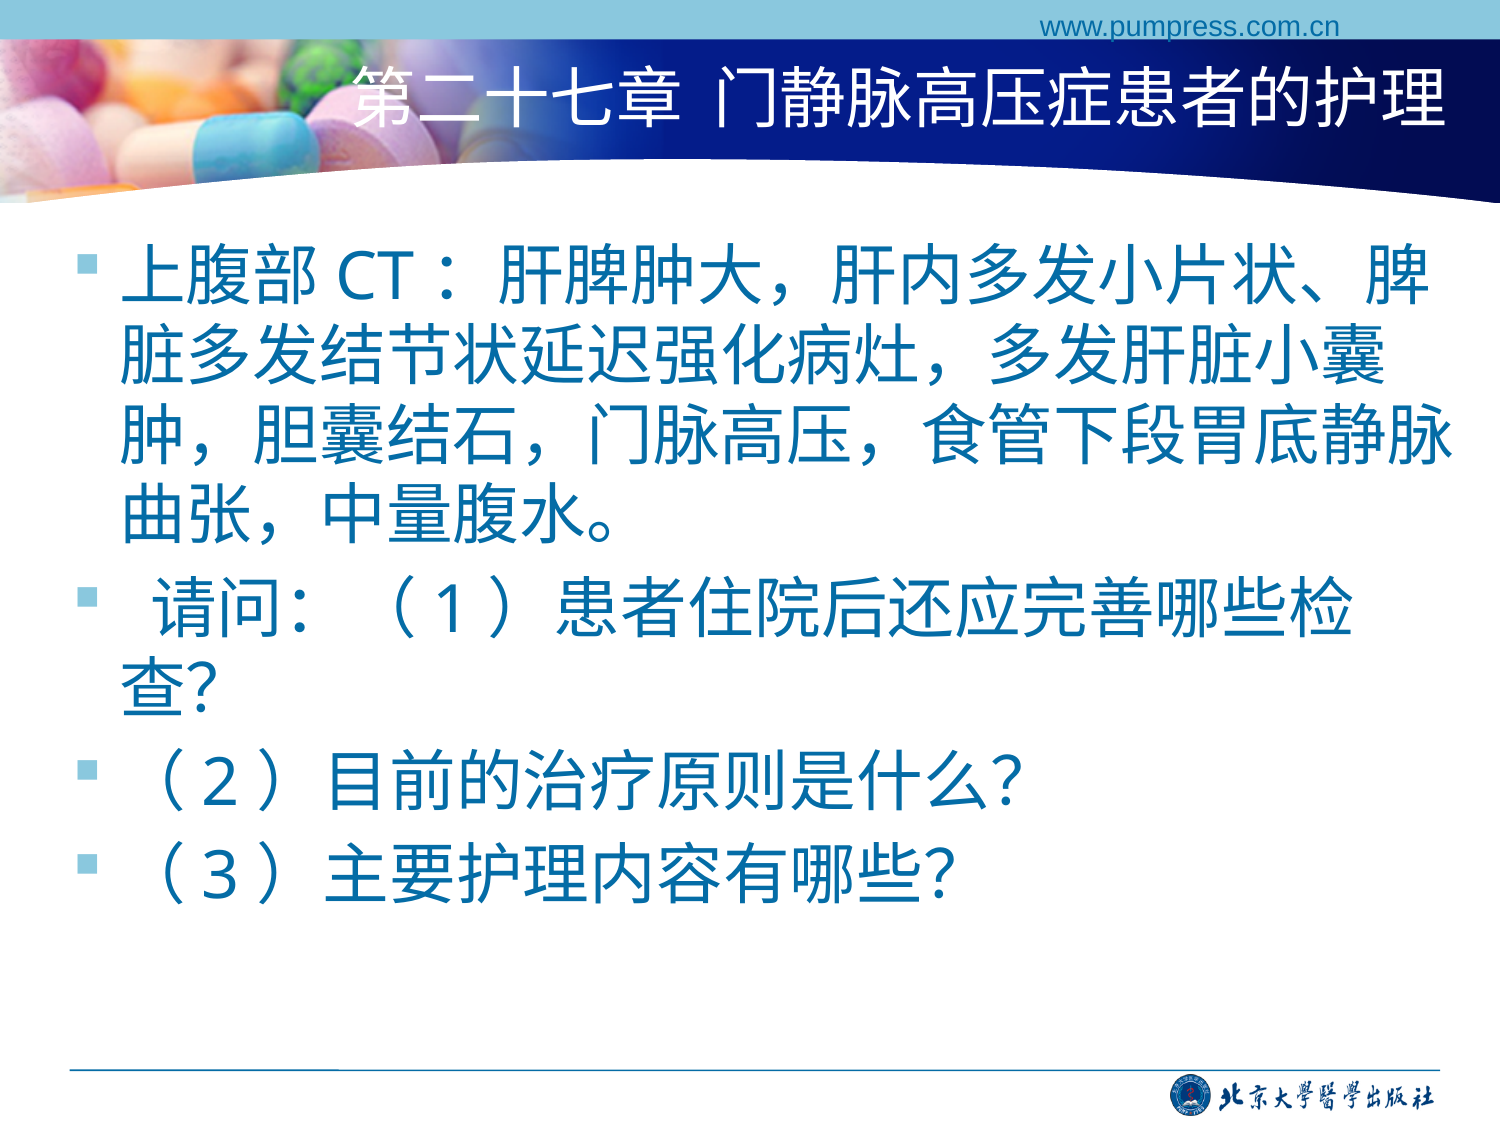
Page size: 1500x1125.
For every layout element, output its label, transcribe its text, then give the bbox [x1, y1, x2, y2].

picture [1170, 1074, 1436, 1118]
title 第二十七章 门静脉高压症患者的护理 [137, 49, 1463, 143]
picture [0, 40, 1500, 203]
slide_number www.pumpress.com.cn [1025, 0, 1463, 38]
list 上腹部CT：肝脾肿大，肝内多发小片状、脾脏多发结节状延迟强化病灶，多发肝脏小囊肿，胆囊结石，门脉高压，食管下段胃底静脉曲张，中量腹水。 请问：（1）患者住院后还应完善哪些检查？ （2）目前的治疗原则是什么？ （3）主要护理内容有哪些？ [0, 224, 1474, 1026]
